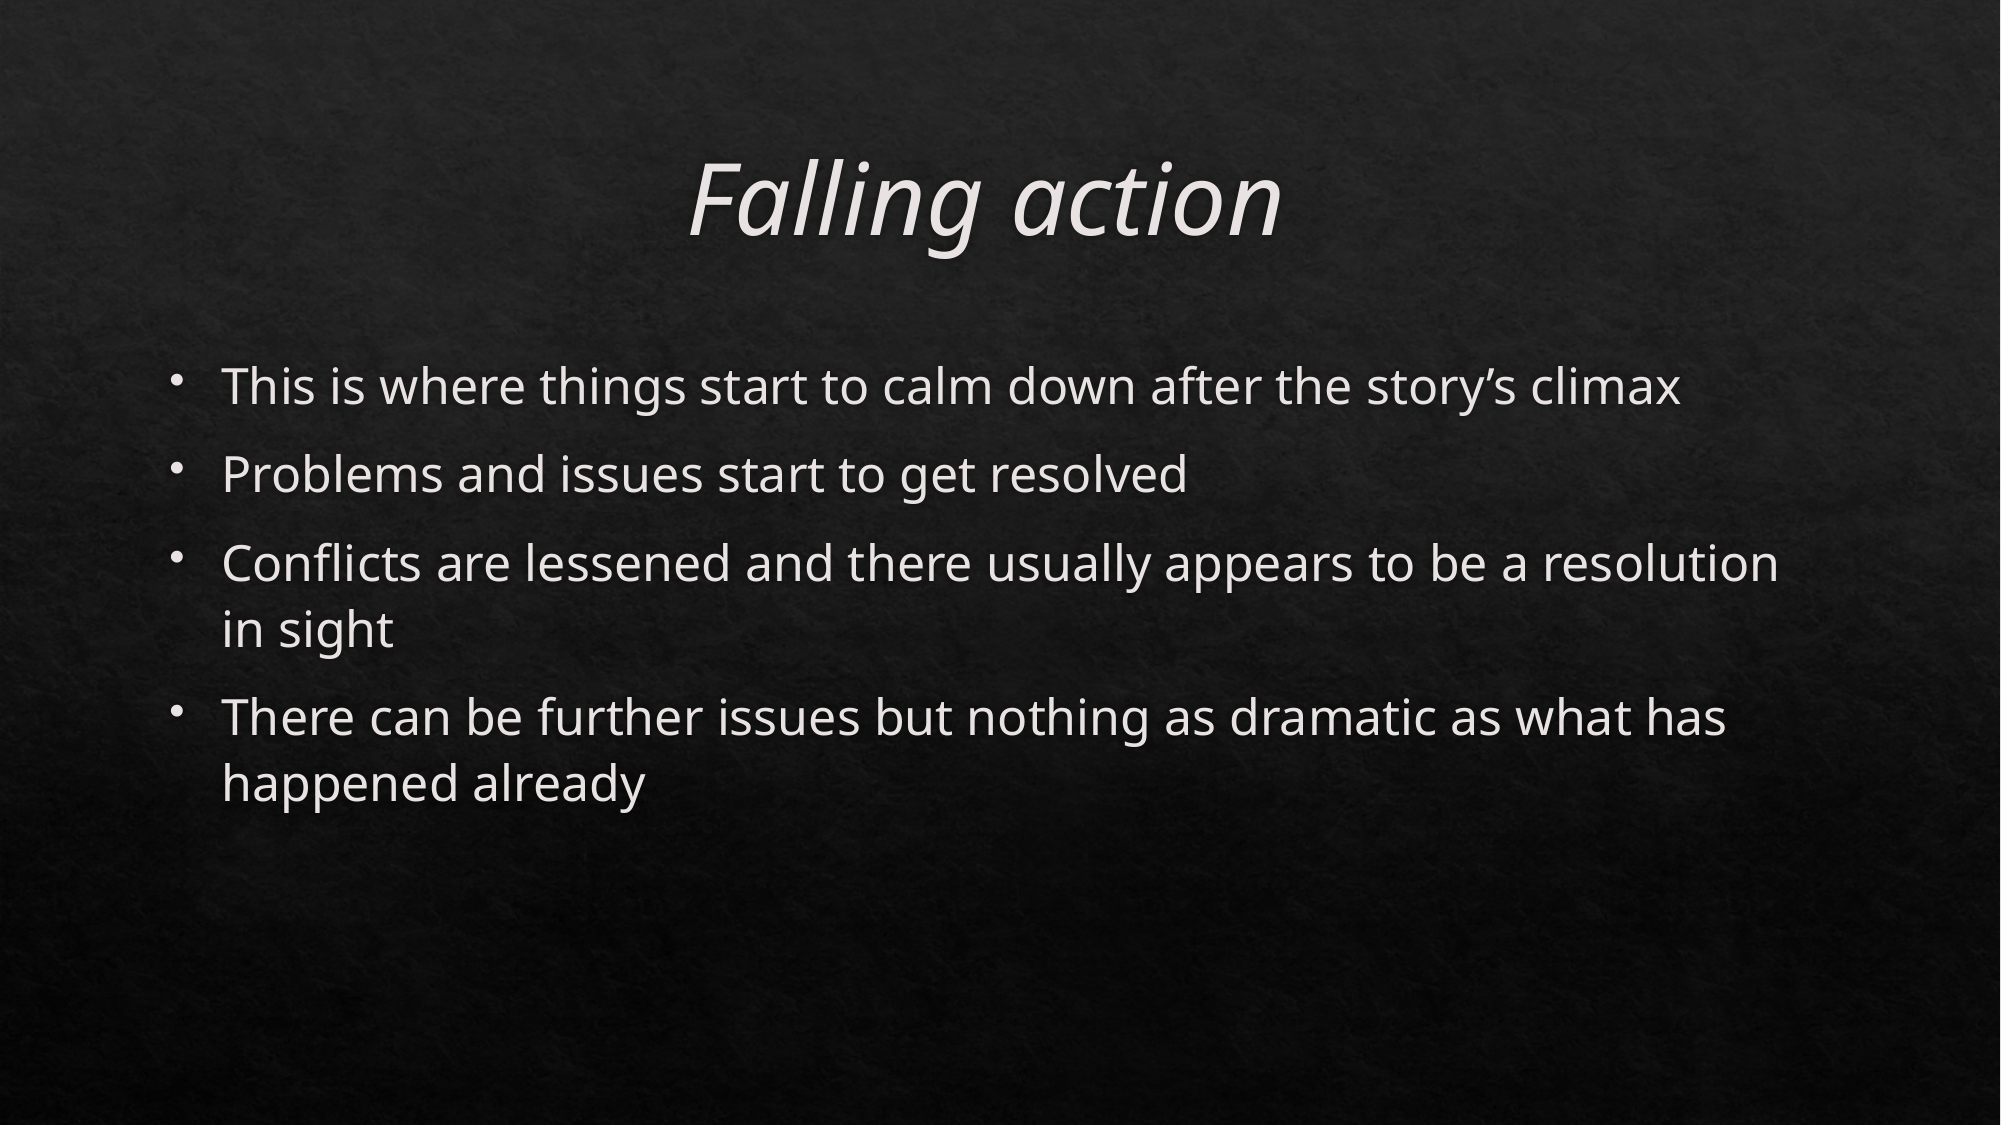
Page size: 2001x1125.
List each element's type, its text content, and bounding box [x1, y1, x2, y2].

list This is where things start to calm down after the story’s climax Problems and issues start to get resolved Conflicts are lessened and there usually appears to be a resolution in sight There can be further issues but nothing as dramatic as what has happened already [149, 340, 1849, 950]
title Falling action [149, 99, 1849, 307]
